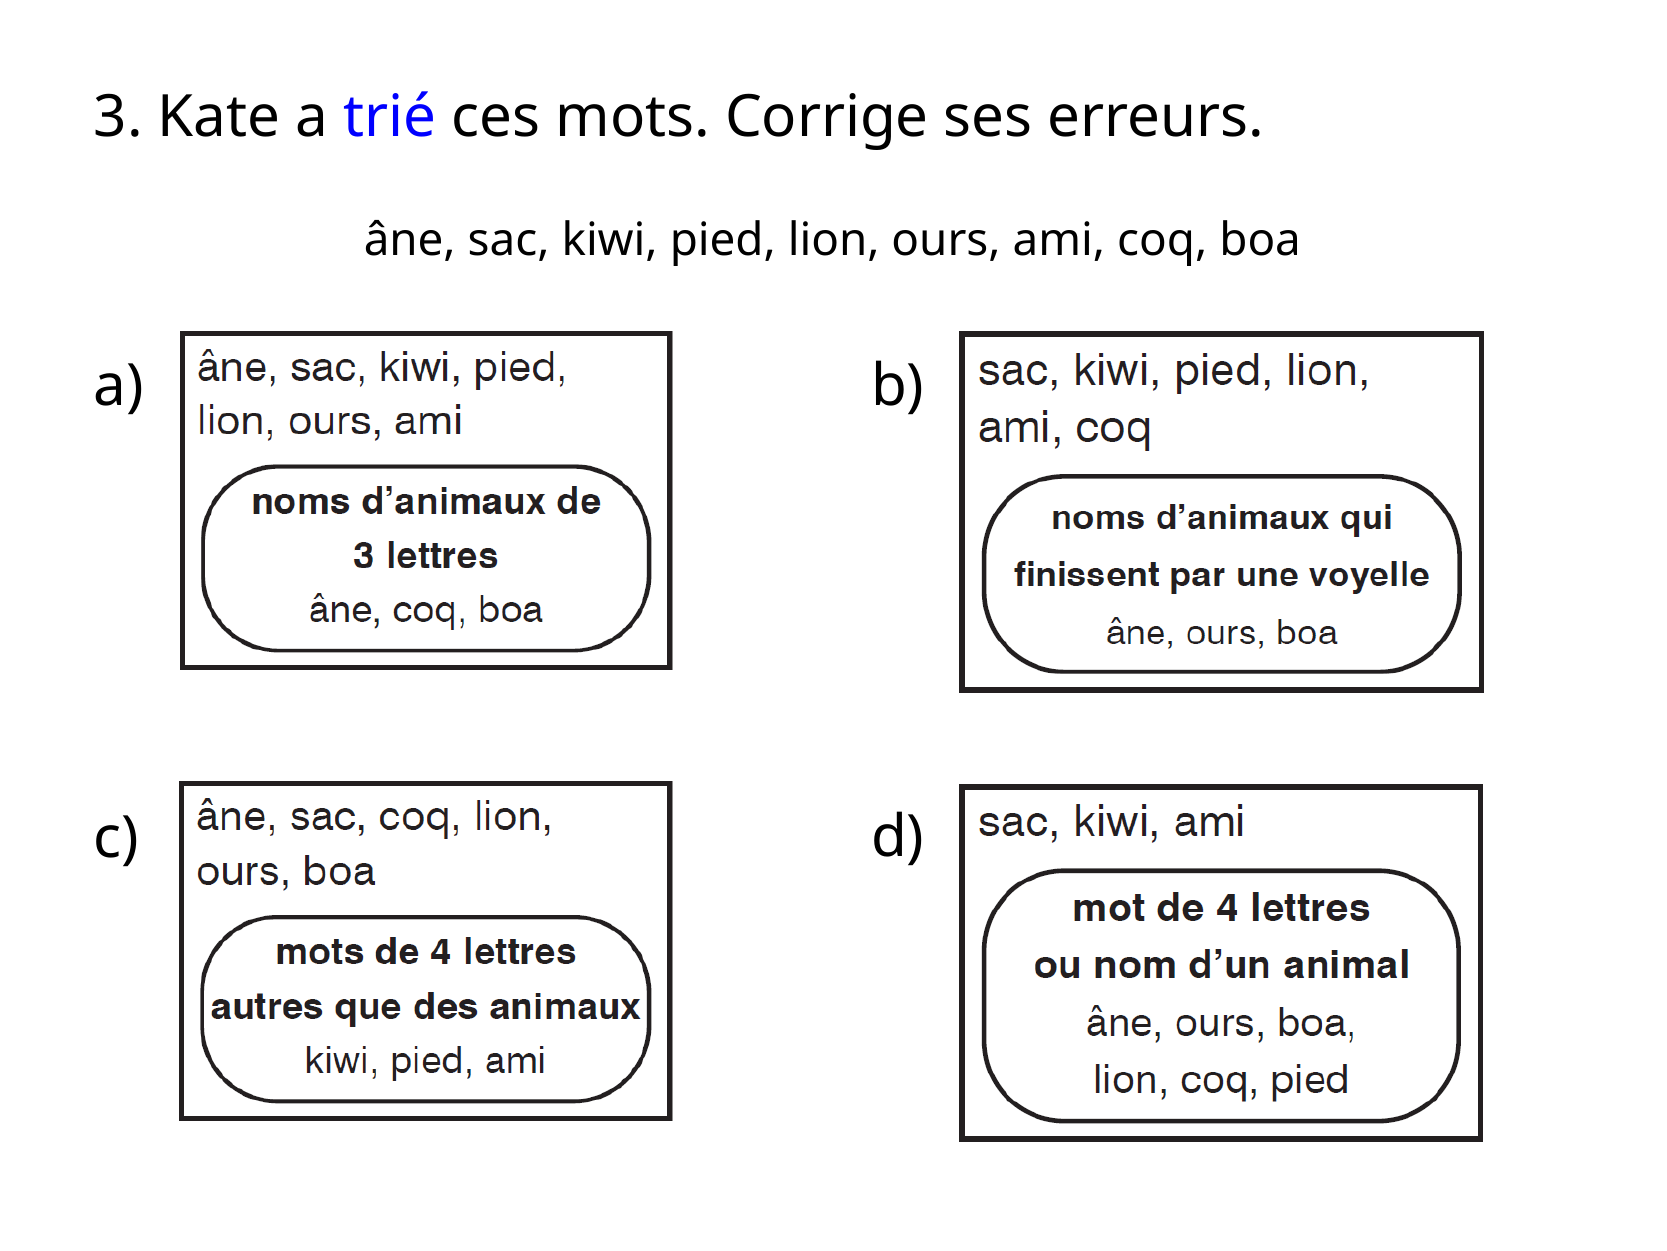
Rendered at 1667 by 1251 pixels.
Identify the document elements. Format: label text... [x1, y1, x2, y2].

picture [945, 321, 1495, 706]
text_box b) [856, 339, 940, 425]
picture [949, 771, 1495, 1157]
text_box c) [79, 791, 166, 877]
text_box a) [79, 339, 166, 425]
picture [171, 321, 684, 680]
text_box d) [856, 790, 944, 876]
picture [171, 772, 684, 1131]
text_box âne, sac, kiwi, pied, lion, ours, ami, coq, boa [152, 202, 1513, 272]
text_box 3. Kate a trié ces mots. Corrige ses erreurs. [79, 70, 1620, 156]
